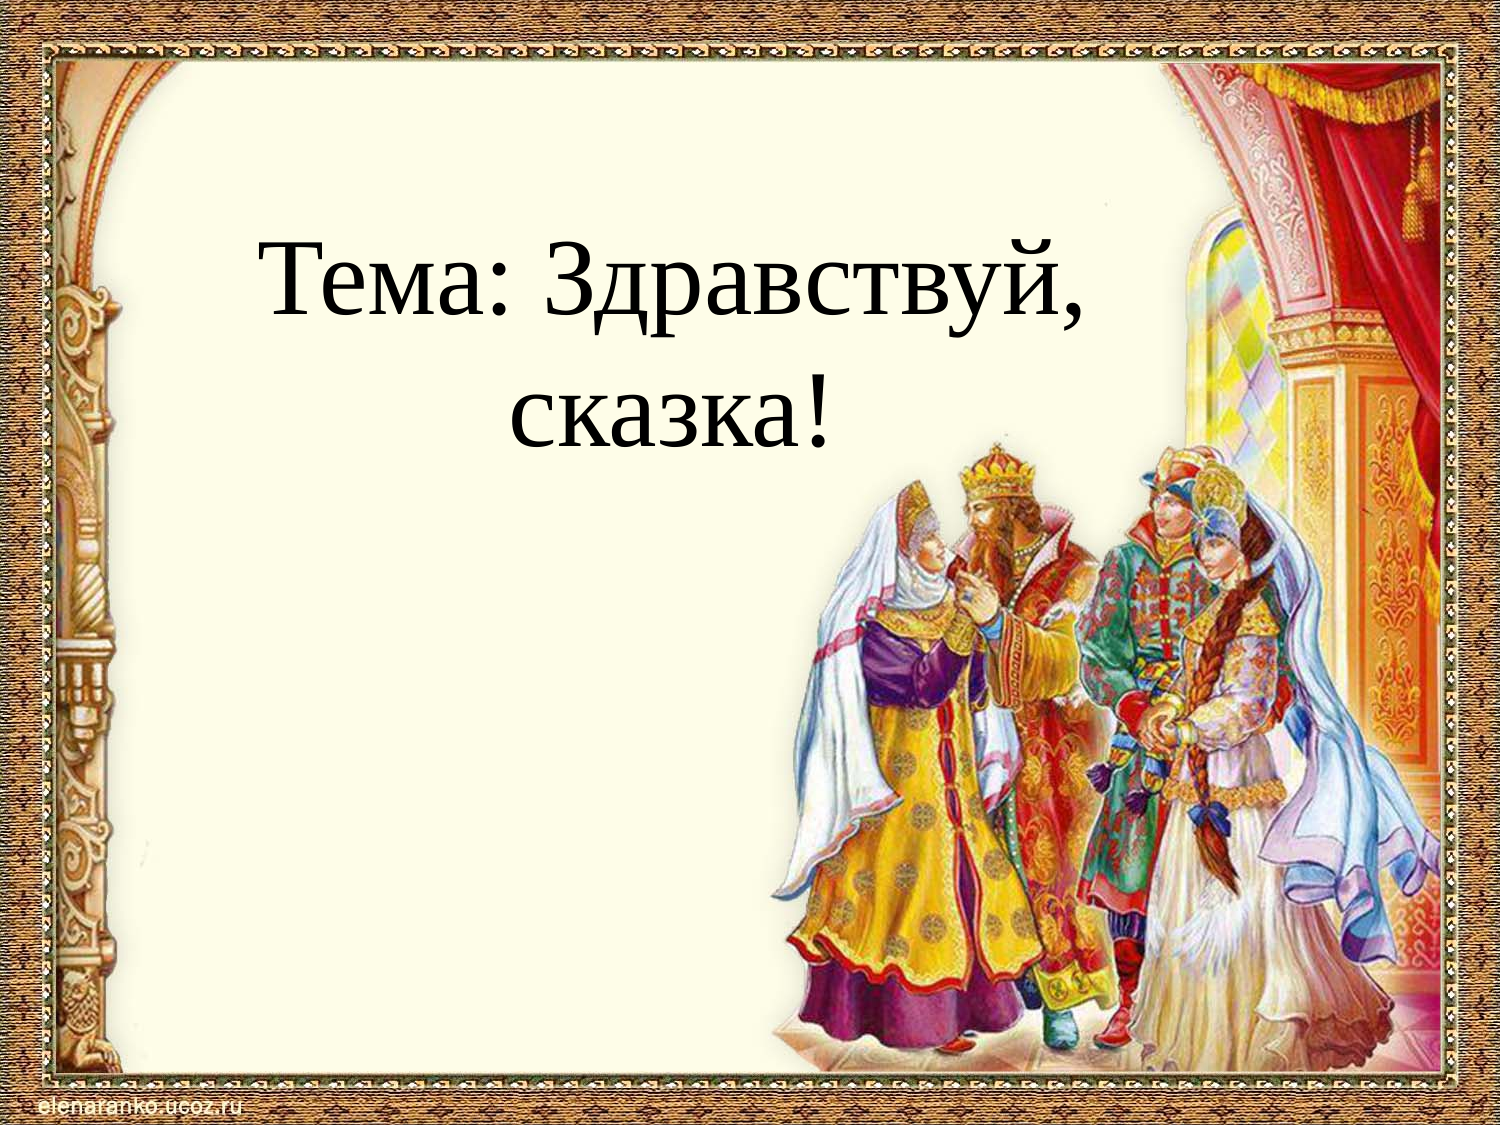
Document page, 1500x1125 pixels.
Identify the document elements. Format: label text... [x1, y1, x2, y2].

title Тема: Здравствуй, сказка! [64, 196, 1282, 587]
picture [0, 0, 1500, 1125]
